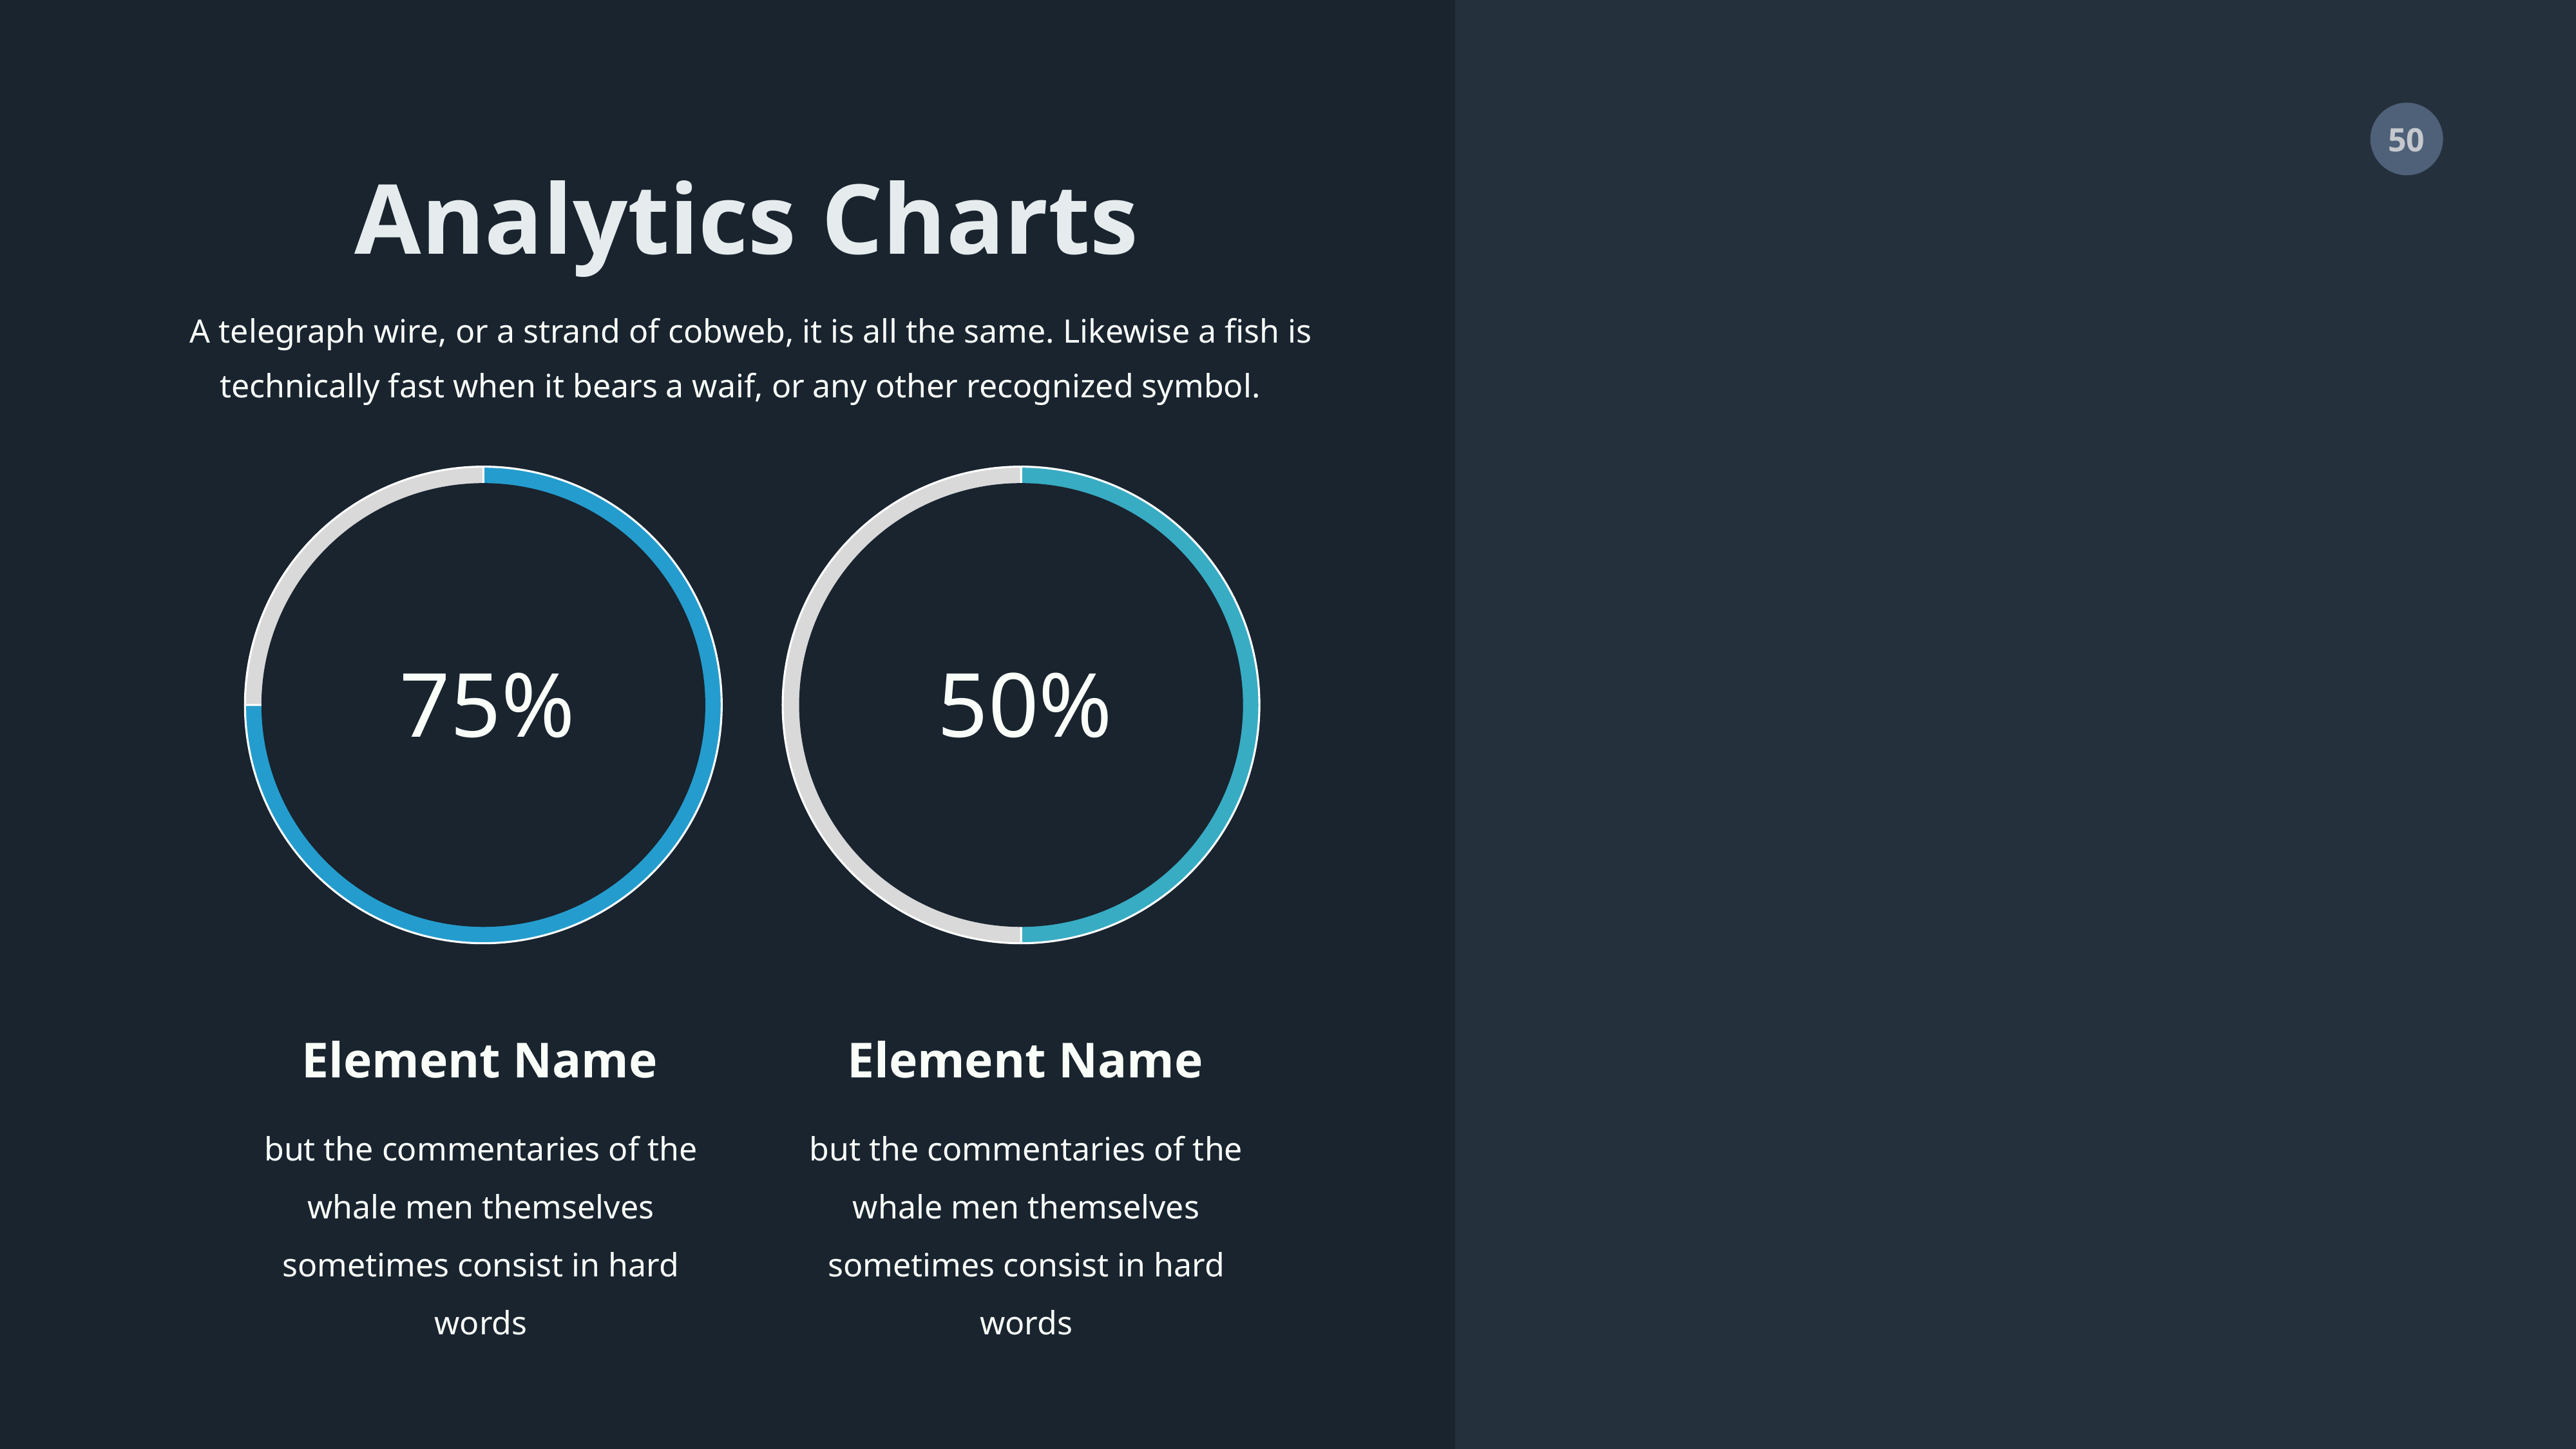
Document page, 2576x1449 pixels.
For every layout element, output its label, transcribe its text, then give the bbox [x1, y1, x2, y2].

text_box Element Name [292, 1025, 667, 1093]
chart [233, 457, 734, 954]
picture [1455, 0, 2576, 1449]
text_box Element Name [837, 1025, 1213, 1093]
chart [770, 457, 1272, 954]
text_box but the commentaries of the whale men themselves sometimes consist in hard words [238, 1104, 724, 1347]
text_box A telegraph wire, or a strand of cobweb, it is all the same. Likewise a fish is technically fast when it bears a waif, or any other recognized symbol. [171, 290, 1332, 409]
text_box Analytics Charts [345, 152, 1149, 278]
text_box but the commentaries of the whale men themselves sometimes consist in hard words [783, 1104, 1269, 1347]
